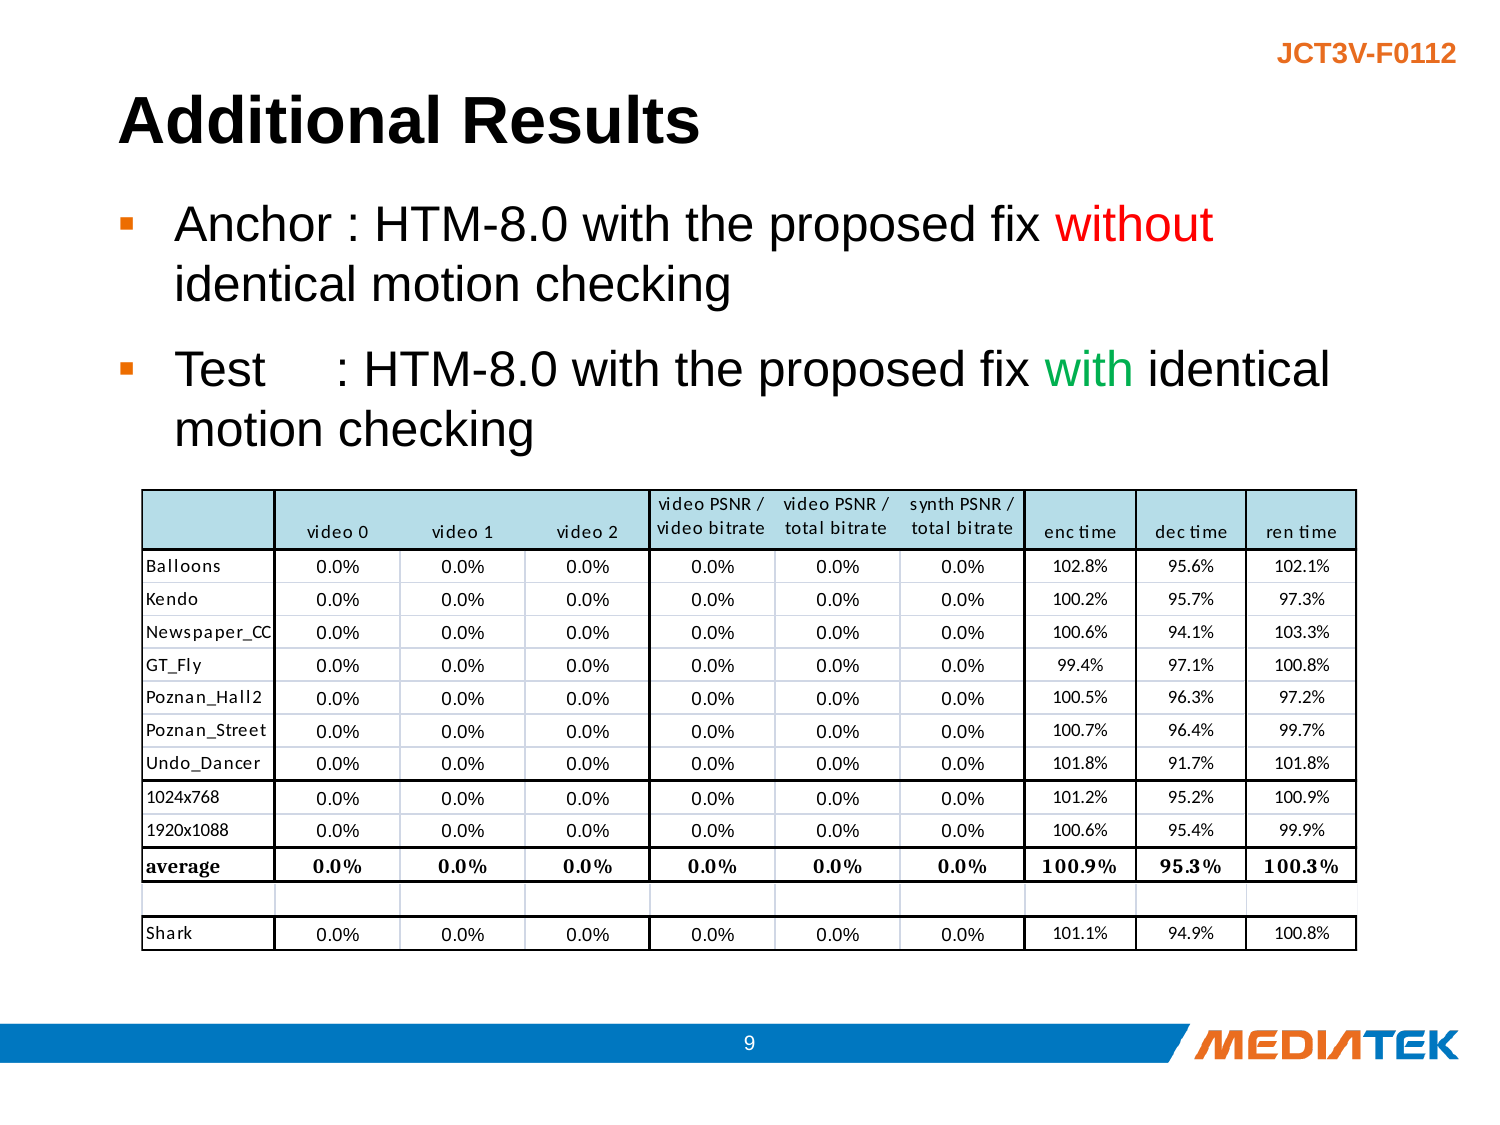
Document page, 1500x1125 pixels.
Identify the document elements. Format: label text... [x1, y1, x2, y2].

slide_number 8 [711, 1022, 789, 1090]
picture [141, 489, 1359, 953]
title Additional Results [101, 62, 1425, 172]
picture [0, 1023, 711, 1063]
picture [789, 1023, 1459, 1063]
list Anchor : HTM-8.0 with the proposed fix without identical motion checking Test : HTM-8.0 with the proposed fix with identical motion checking [102, 184, 1425, 998]
